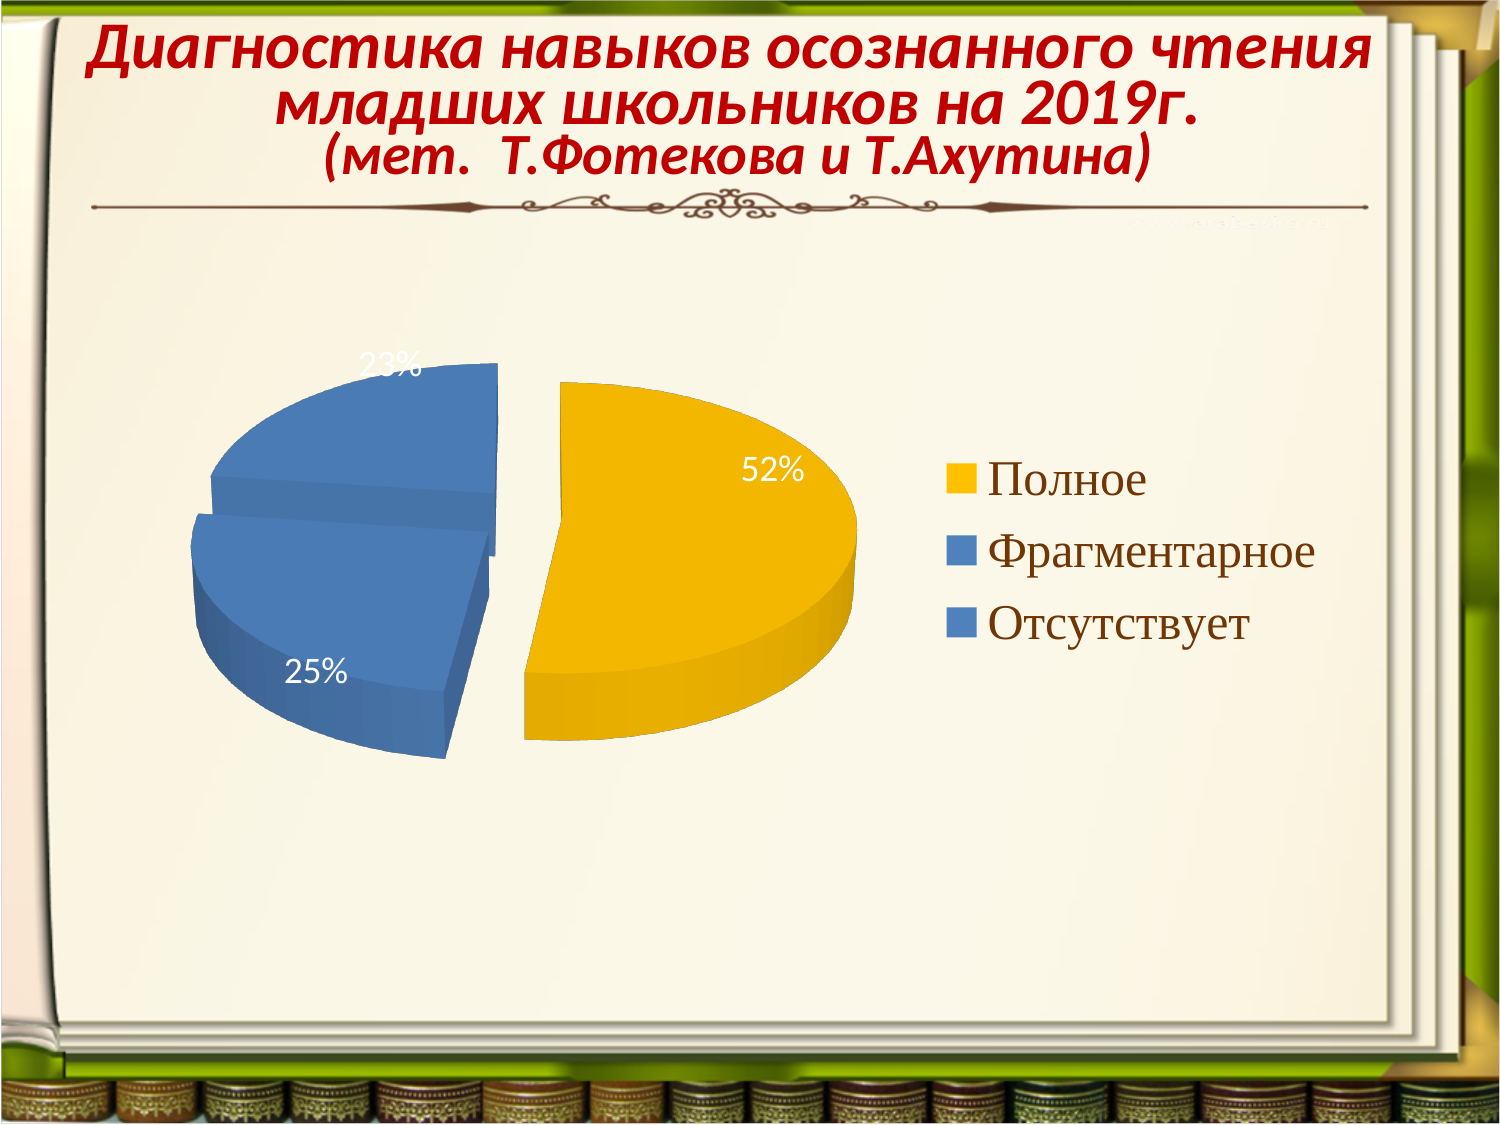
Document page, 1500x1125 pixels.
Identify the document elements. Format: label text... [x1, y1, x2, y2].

picture [0, 0, 1500, 1125]
chart [64, 227, 1500, 1125]
title Диагностика навыков осознанного чтения младших школьников на 2019г. (мет. Т.Фотекова и Т.Ахутина) [41, 0, 1435, 225]
